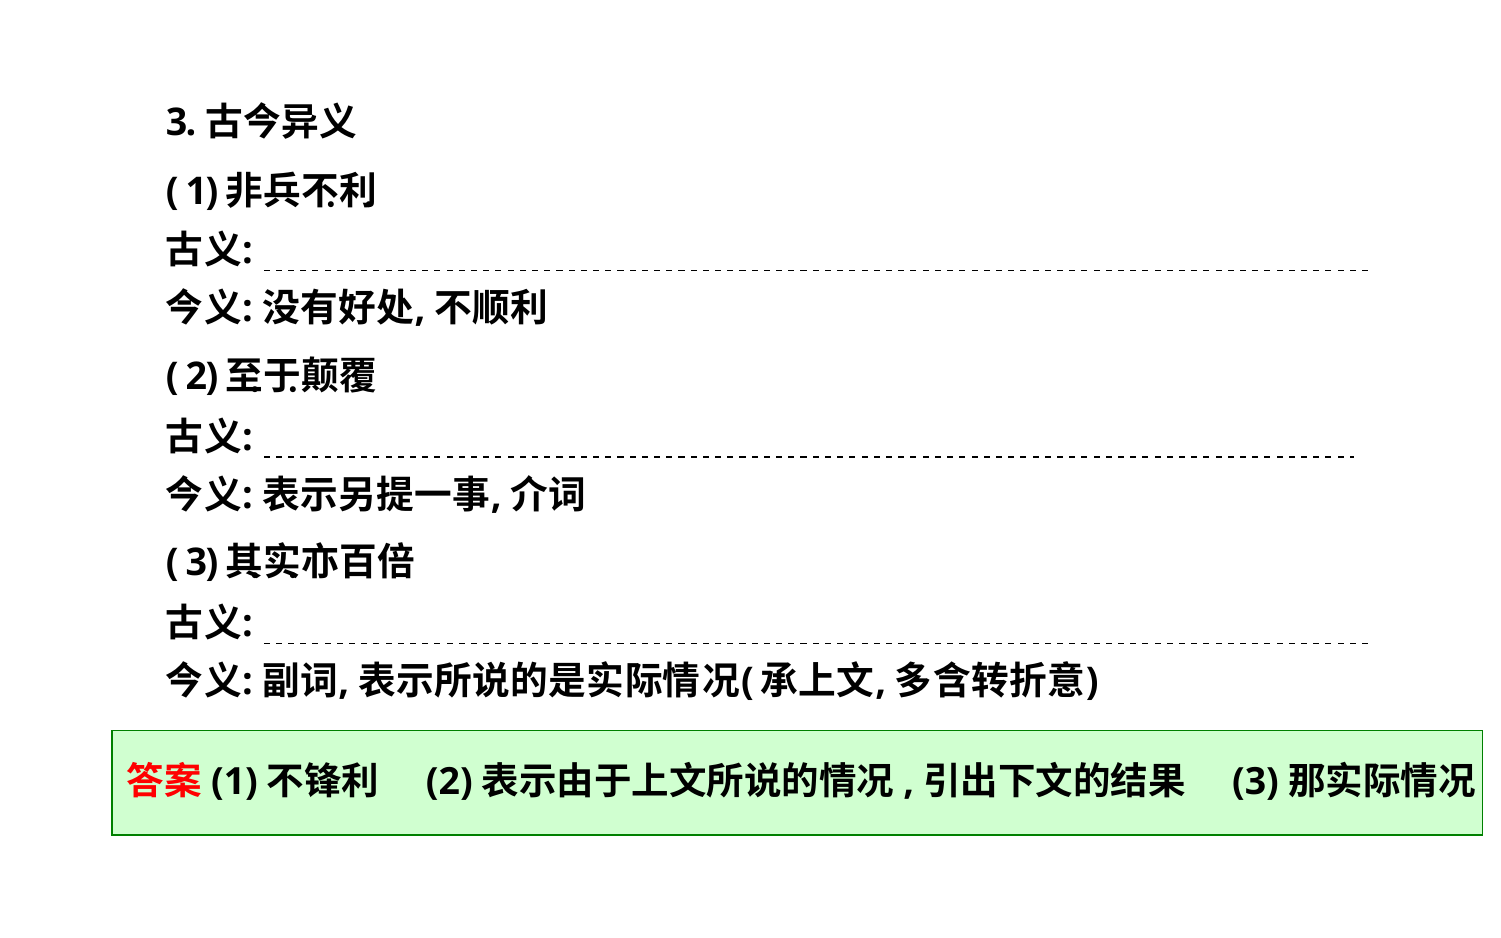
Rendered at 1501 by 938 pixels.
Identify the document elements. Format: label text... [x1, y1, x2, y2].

text_box 答案(1)不锋利 (2)表示由于上文所说的情况,引出下文的结果 (3)那实际情况 [112, 735, 1501, 810]
text_box [112, 810, 1483, 835]
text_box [89, 89, 1424, 724]
text_box [112, 730, 1483, 735]
